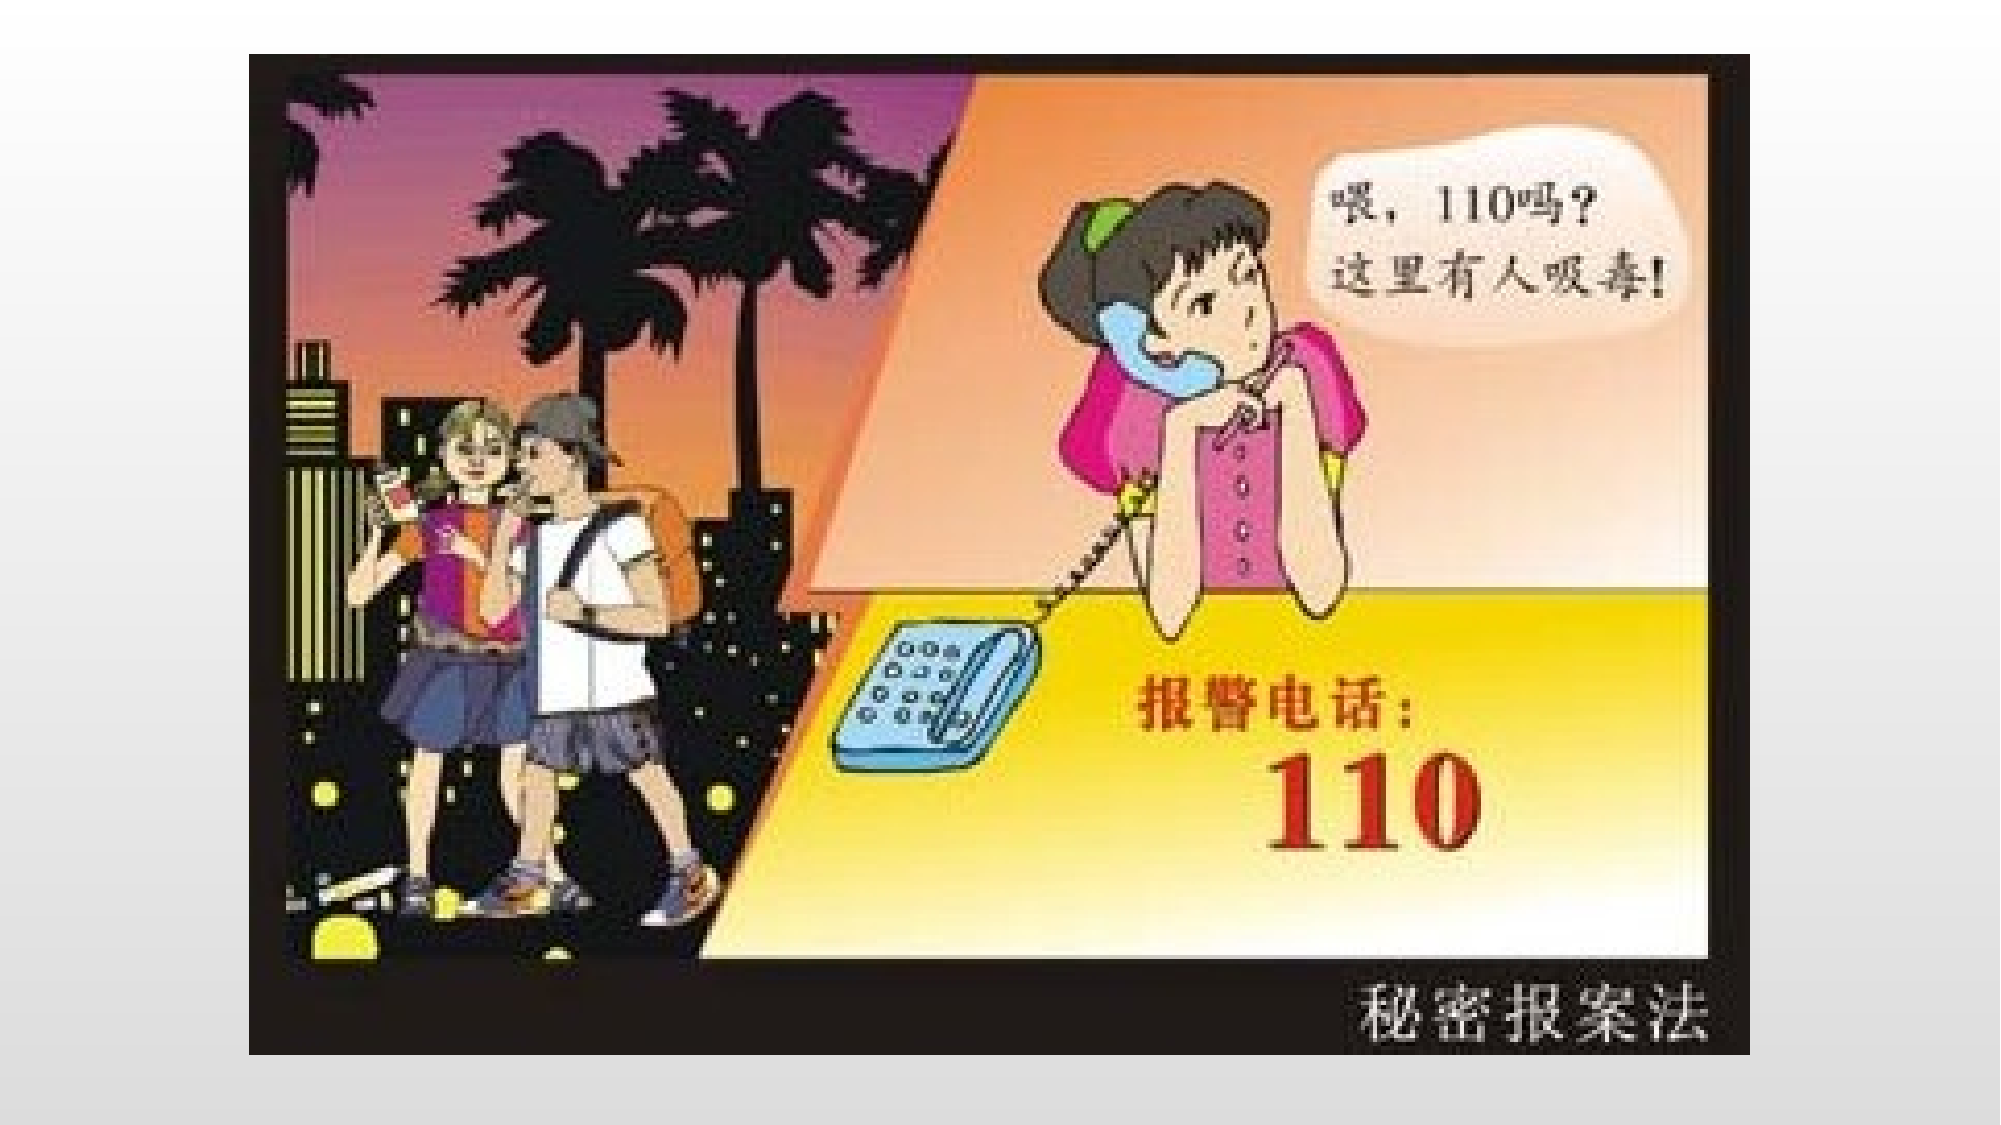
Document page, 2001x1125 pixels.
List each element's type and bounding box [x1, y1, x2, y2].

list [249, 54, 1750, 1055]
